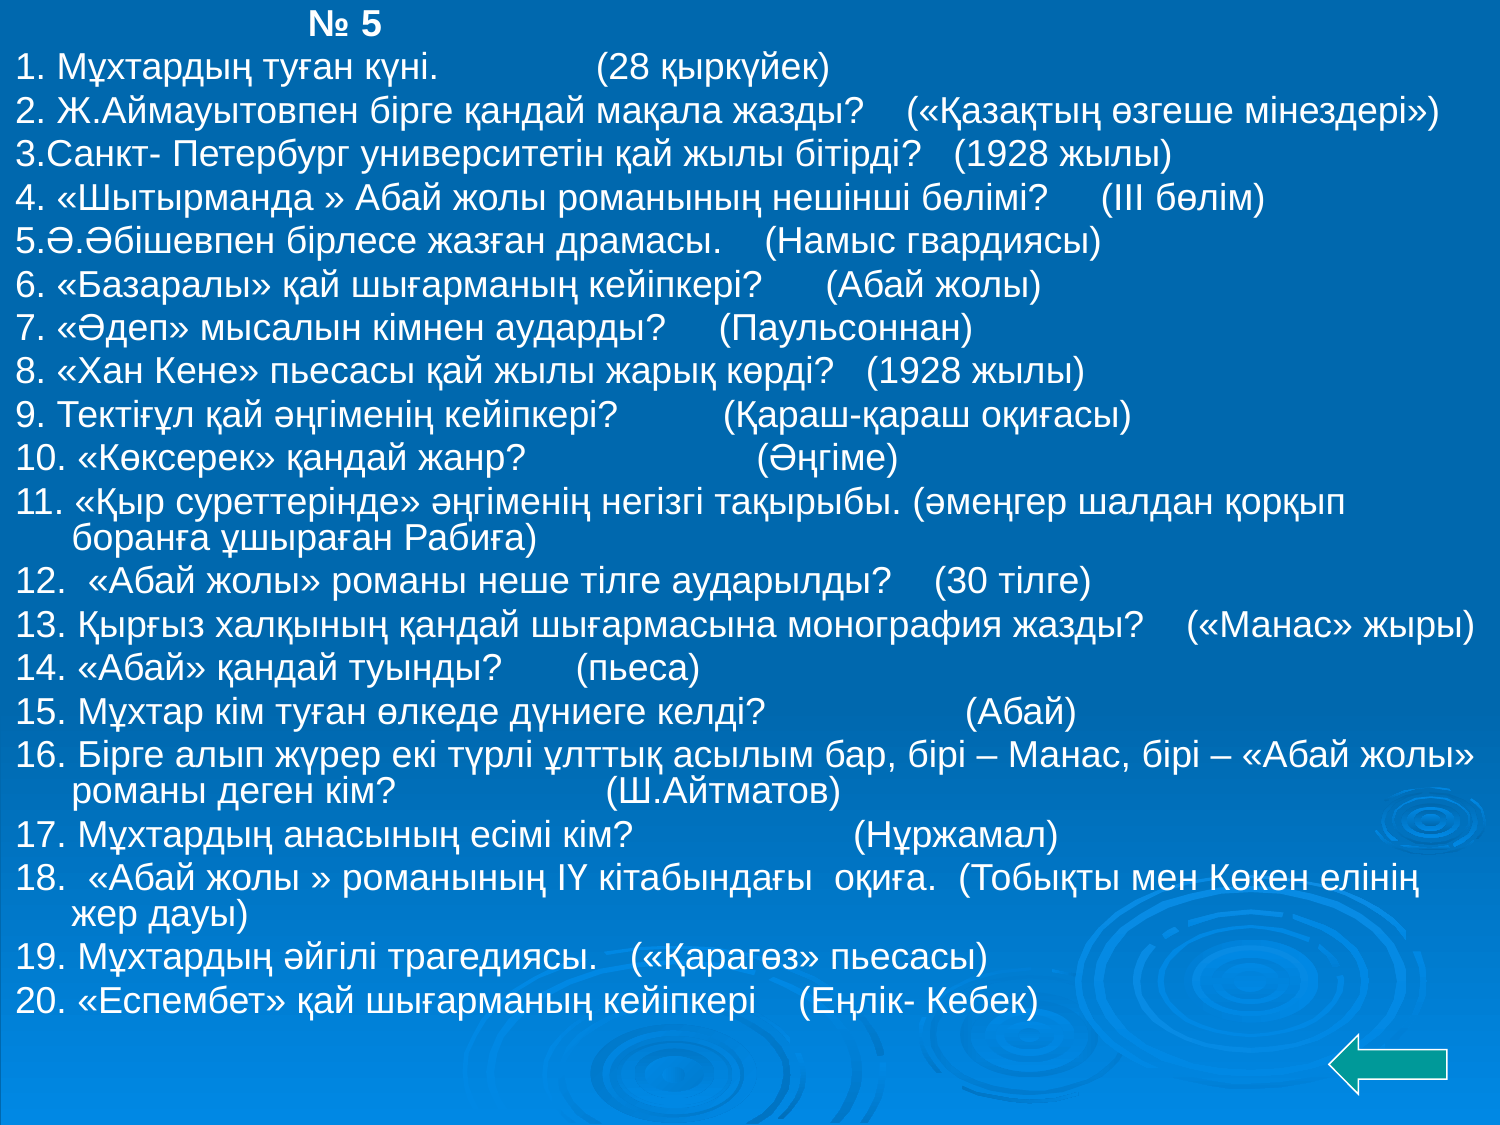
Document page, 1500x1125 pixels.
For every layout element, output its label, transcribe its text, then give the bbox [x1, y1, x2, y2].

list № 5 1. Мұхтардың туған күні. (28 қыркүйек) 2. Ж.Аймауытовпен бірге қандай мақала жазды? («Қазақтың өзгеше мінездері») 3.Санкт- Петербург университетін қай жылы бітірді? (1928 жылы) 4. «Шытырманда » Абай жолы романының нешінші бөлімі? (ІІІ бөлім) 5.Ә.Әбішевпен бірлесе жазған драмасы. (Намыс гвардиясы) 6. «Базаралы» қай шығарманың кейіпкері? (Абай жолы) 7. «Әдеп» мысалын кімнен аударды? (Паульсоннан) 8. «Хан Кене» пьесасы қай жылы жарық көрді? (1928 жылы) 9. Тектіғұл қай әңгіменің кейіпкері? (Қараш-қараш оқиғасы) 10. «Көксерек» қандай жанр? (Әңгіме) 11. «Қыр суреттерінде» әңгіменің негізгі тақырыбы. (әмеңгер шалдан қорқып боранға ұшыраған Рабиға) 12. «Абай жолы» романы неше тілге аударылды? (30 тілге) 13. Қырғыз халқының қандай шығармасына монография жазды? («Манас» жыры) 14. «Абай» қандай туынды? (пьеса) 15. Мұхтар кім туған өлкеде дүниеге келді? (Абай) 16. Бірге алып жүрер екі түрлі ұлттық асылым бар, бірі – Манас, бірі – «Абай жолы» романы деген кім? (Ш.Айтматов) 17. Мұхтардың анасының есімі кім? (Нұржамал) 18. «Абай жолы » романының ІҮ кітабындағы оқиға. (Тобықты мен Көкен елінің жер дауы) 19. Мұхтардың әйгілі трагедиясы. («Қарагөз» пьесасы) 20. «Еспембет» қай шығарманың кейіпкері (Еңлік- Кебек) [0, 0, 1500, 1095]
text_box [1328, 1034, 1447, 1094]
